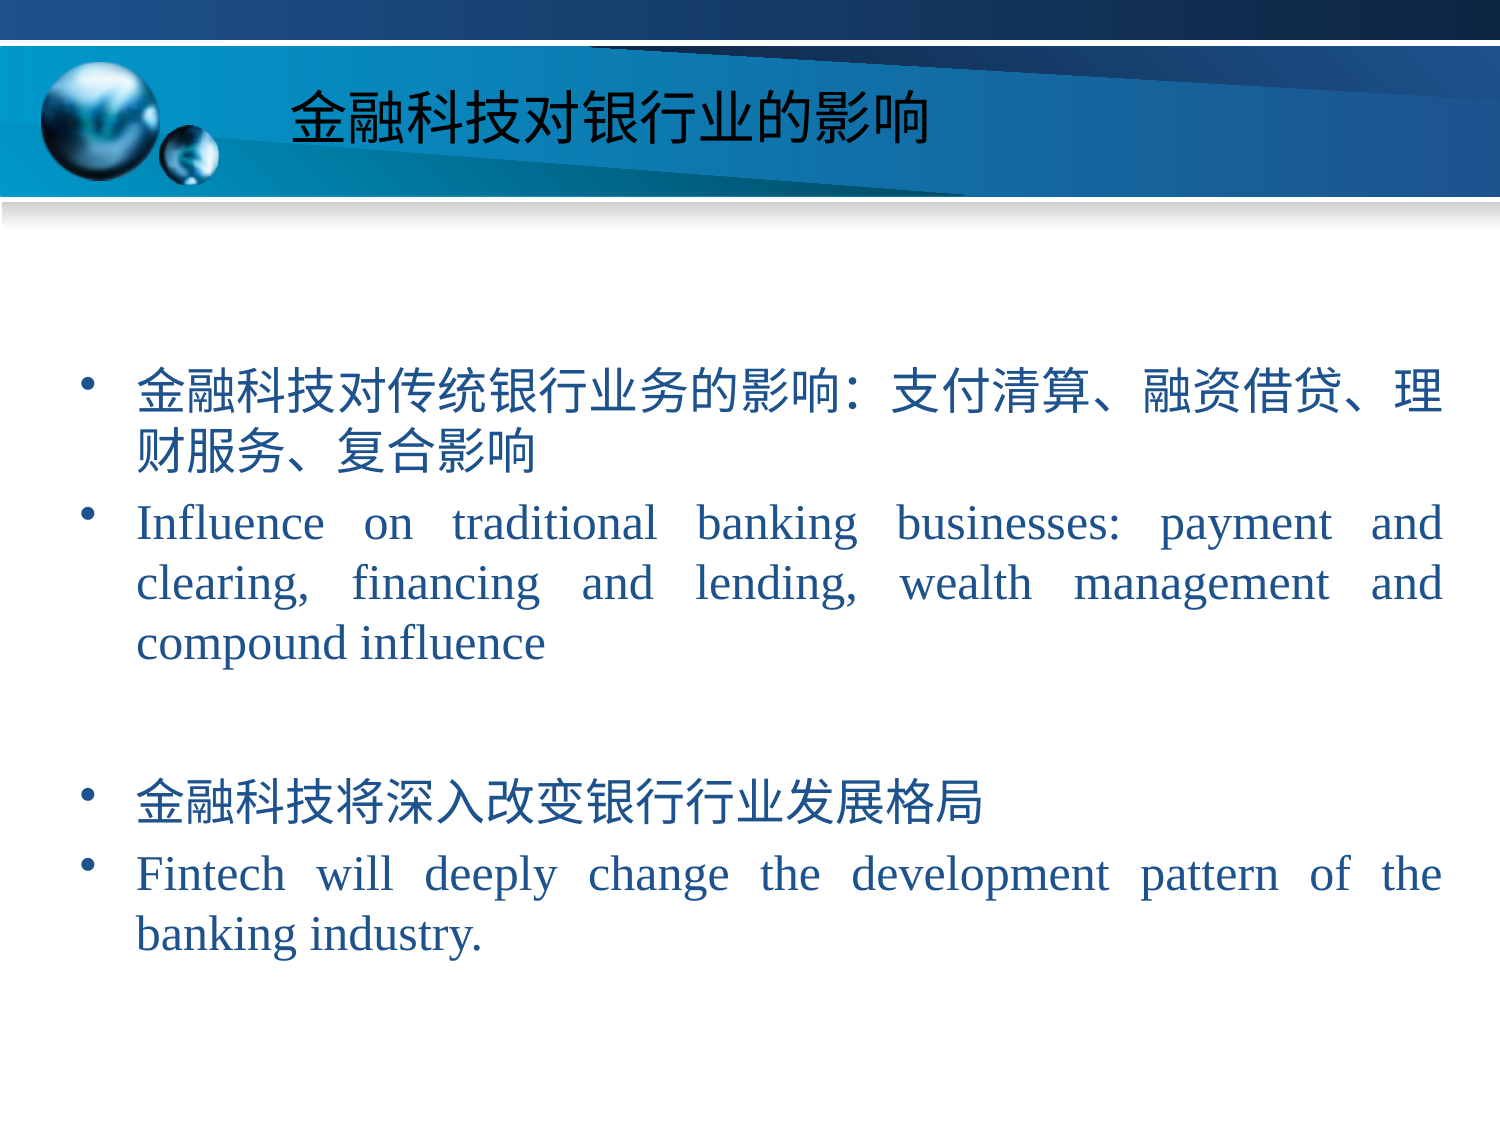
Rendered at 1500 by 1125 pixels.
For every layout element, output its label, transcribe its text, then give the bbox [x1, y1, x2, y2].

text_box 金融科技将深入改变银行行业发展格局 Fintech will deeply change the development pattern of the banking industry. [64, 763, 1459, 968]
text_box 金融科技对传统银行业务的影响：支付清算、融资借贷、理财服务、复合影响 Influence on traditional banking businesses: payment and clearing, financing and lending, wealth management and compound influence [64, 351, 1459, 677]
title 金融科技对银行业的影响 [274, 44, 1363, 188]
picture [160, 126, 218, 184]
picture [42, 63, 159, 180]
